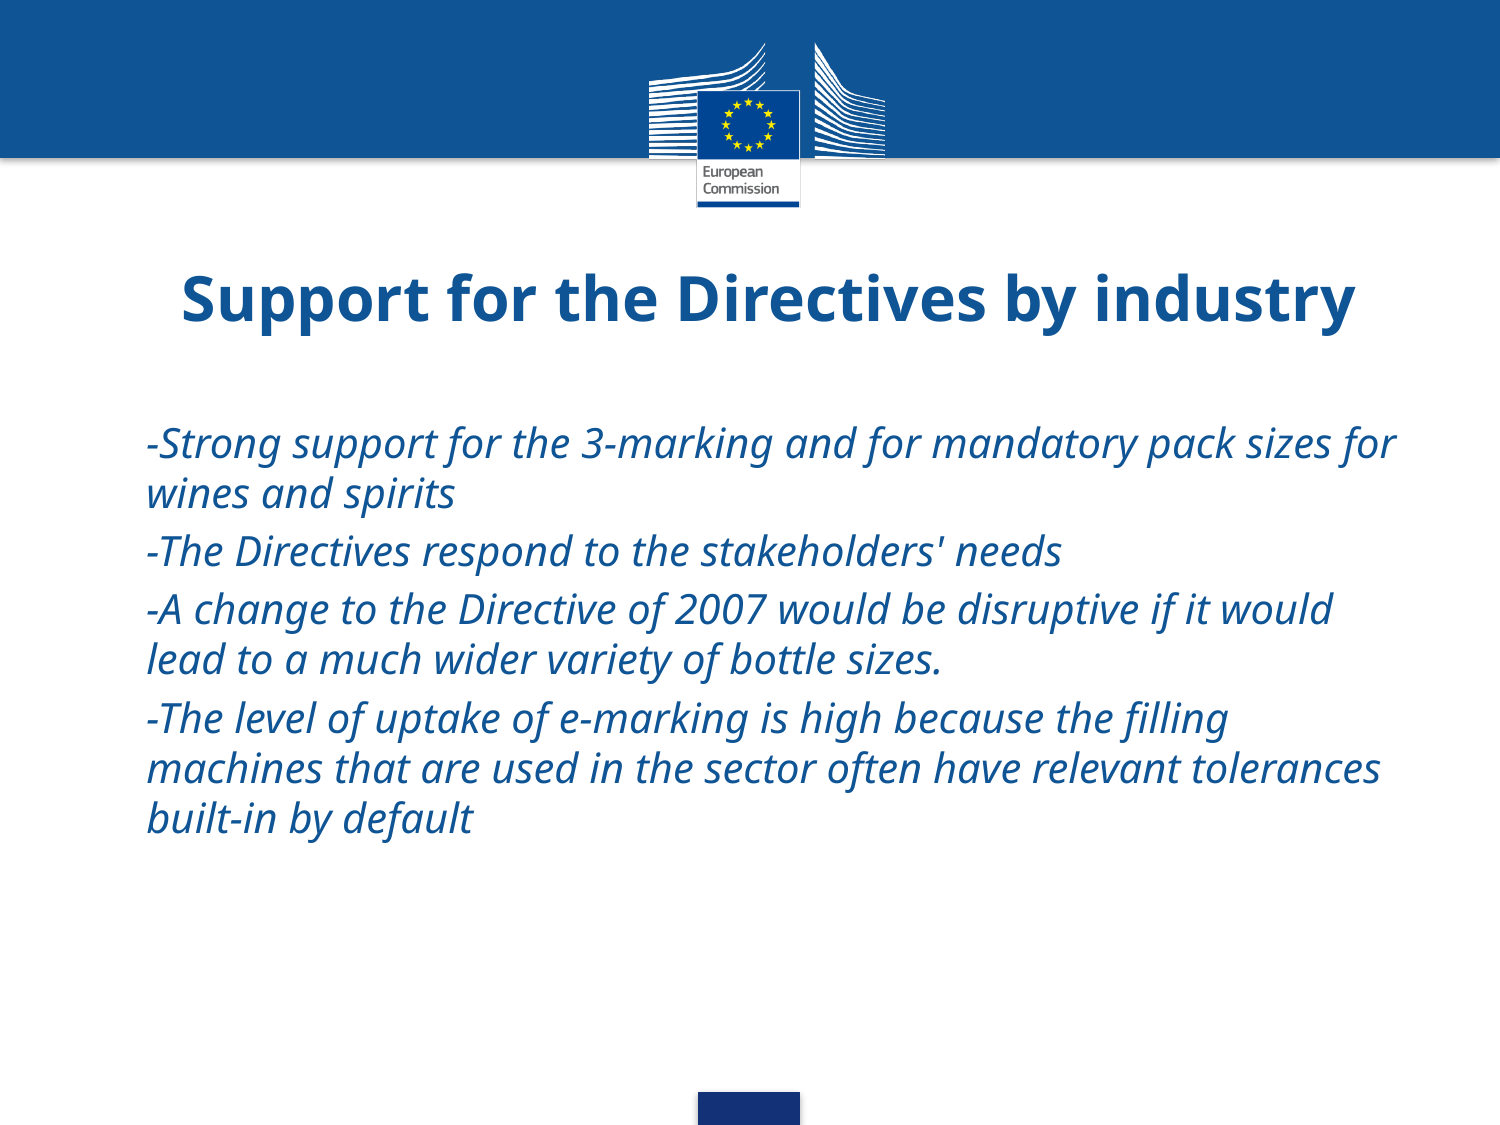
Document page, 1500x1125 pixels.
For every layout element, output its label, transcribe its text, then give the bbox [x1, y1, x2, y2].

list -Strong support for the 3-marking and for mandatory pack sizes for wines and spirits -The Directives respond to the stakeholders' needs -A change to the Directive of 2007 would be disruptive if it would lead to a much wider variety of bottle sizes. -The level of uptake of e-marking is high because the filling machines that are used in the sector often have relevant tolerances built-in by default [75, 408, 1425, 988]
title Support for the Directives by industry [64, 219, 1415, 374]
picture [649, 42, 885, 208]
